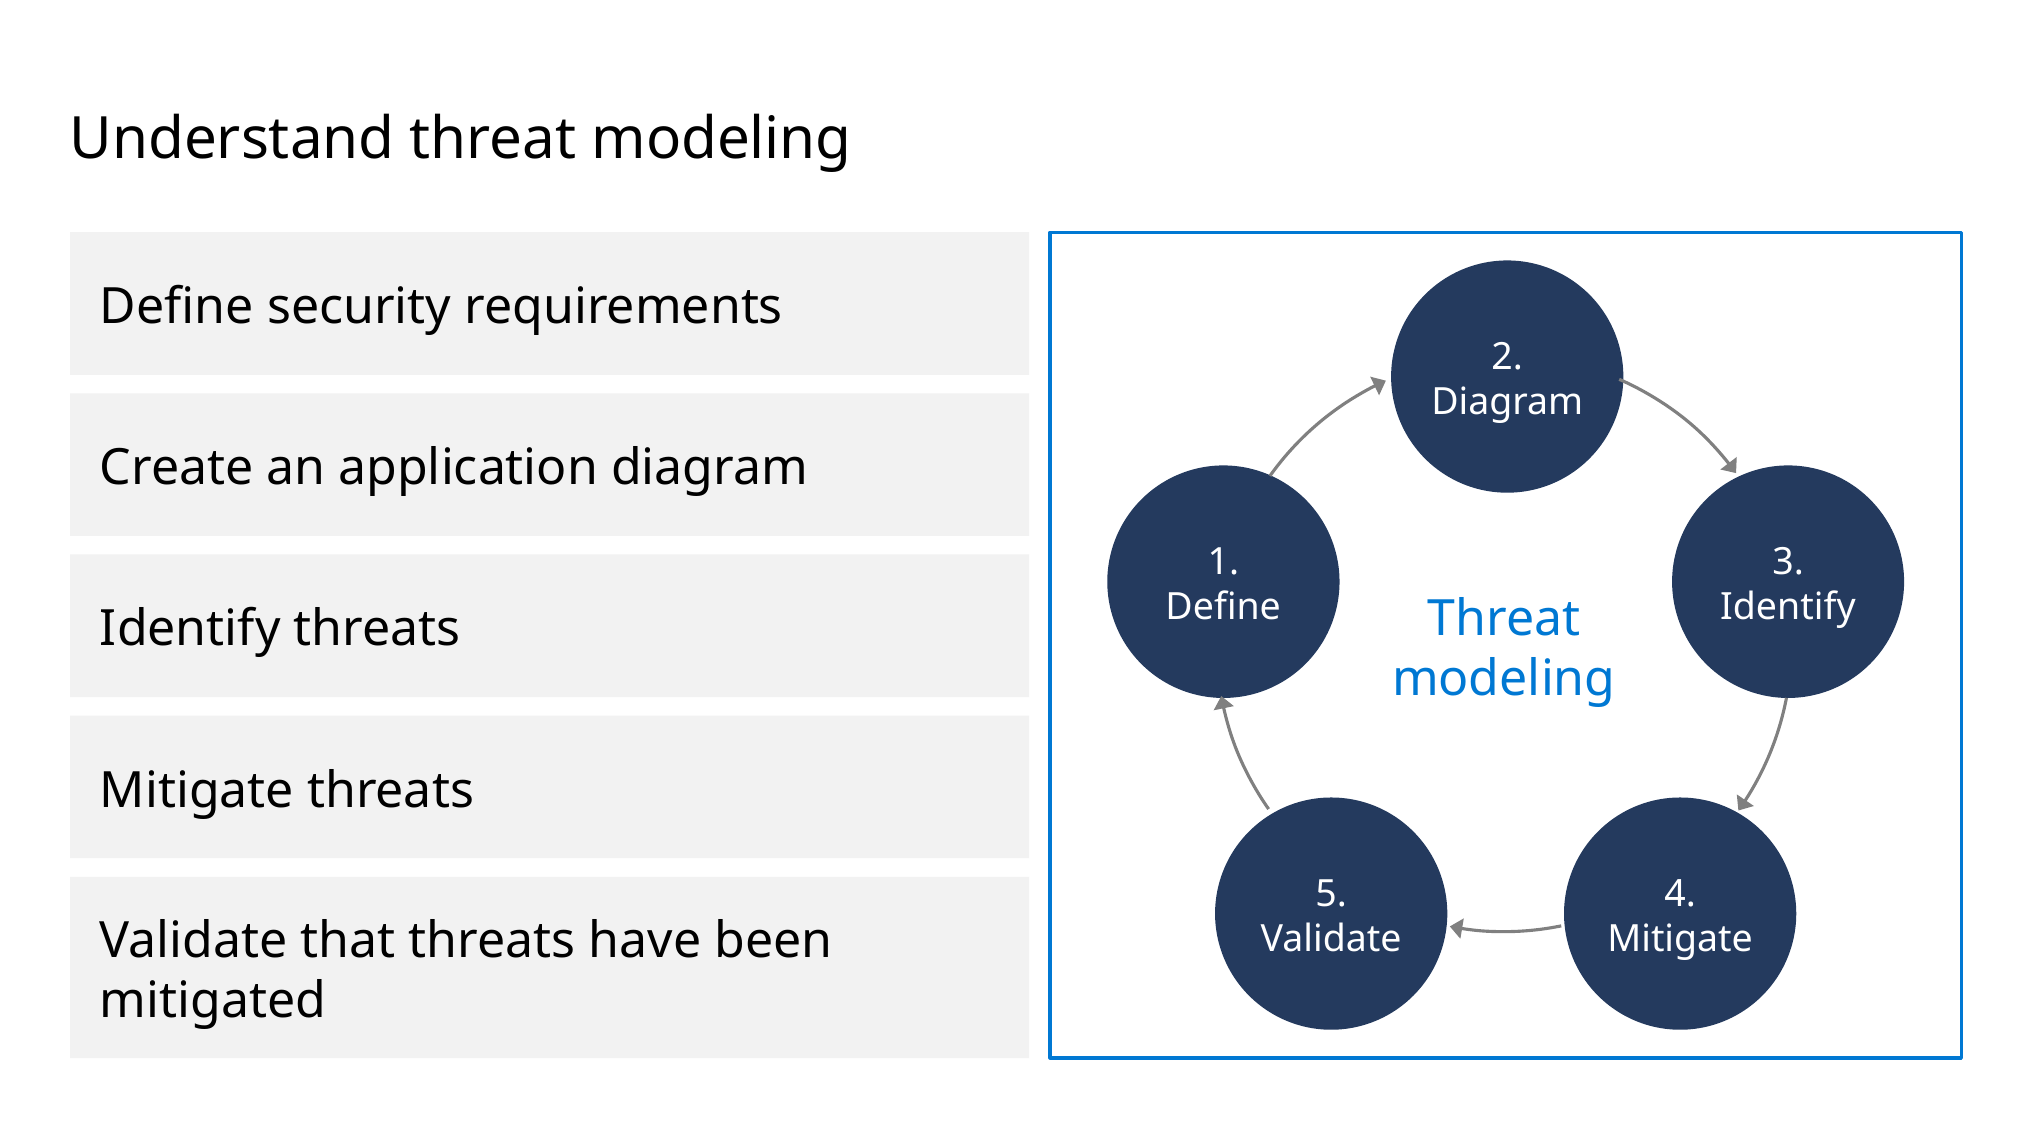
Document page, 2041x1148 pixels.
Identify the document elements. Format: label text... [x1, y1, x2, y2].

text_box Create an application diagram [70, 393, 1030, 536]
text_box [1106, 260, 1905, 1030]
text_box [1049, 231, 1962, 1059]
text_box Identify threats [70, 554, 1030, 698]
text_box Validate that threats have been mitigated [70, 876, 1030, 1059]
title Understand threat modeling [70, 103, 1969, 172]
text_box Define security requirements [70, 232, 1030, 375]
text_box Mitigate threats [70, 715, 1030, 859]
